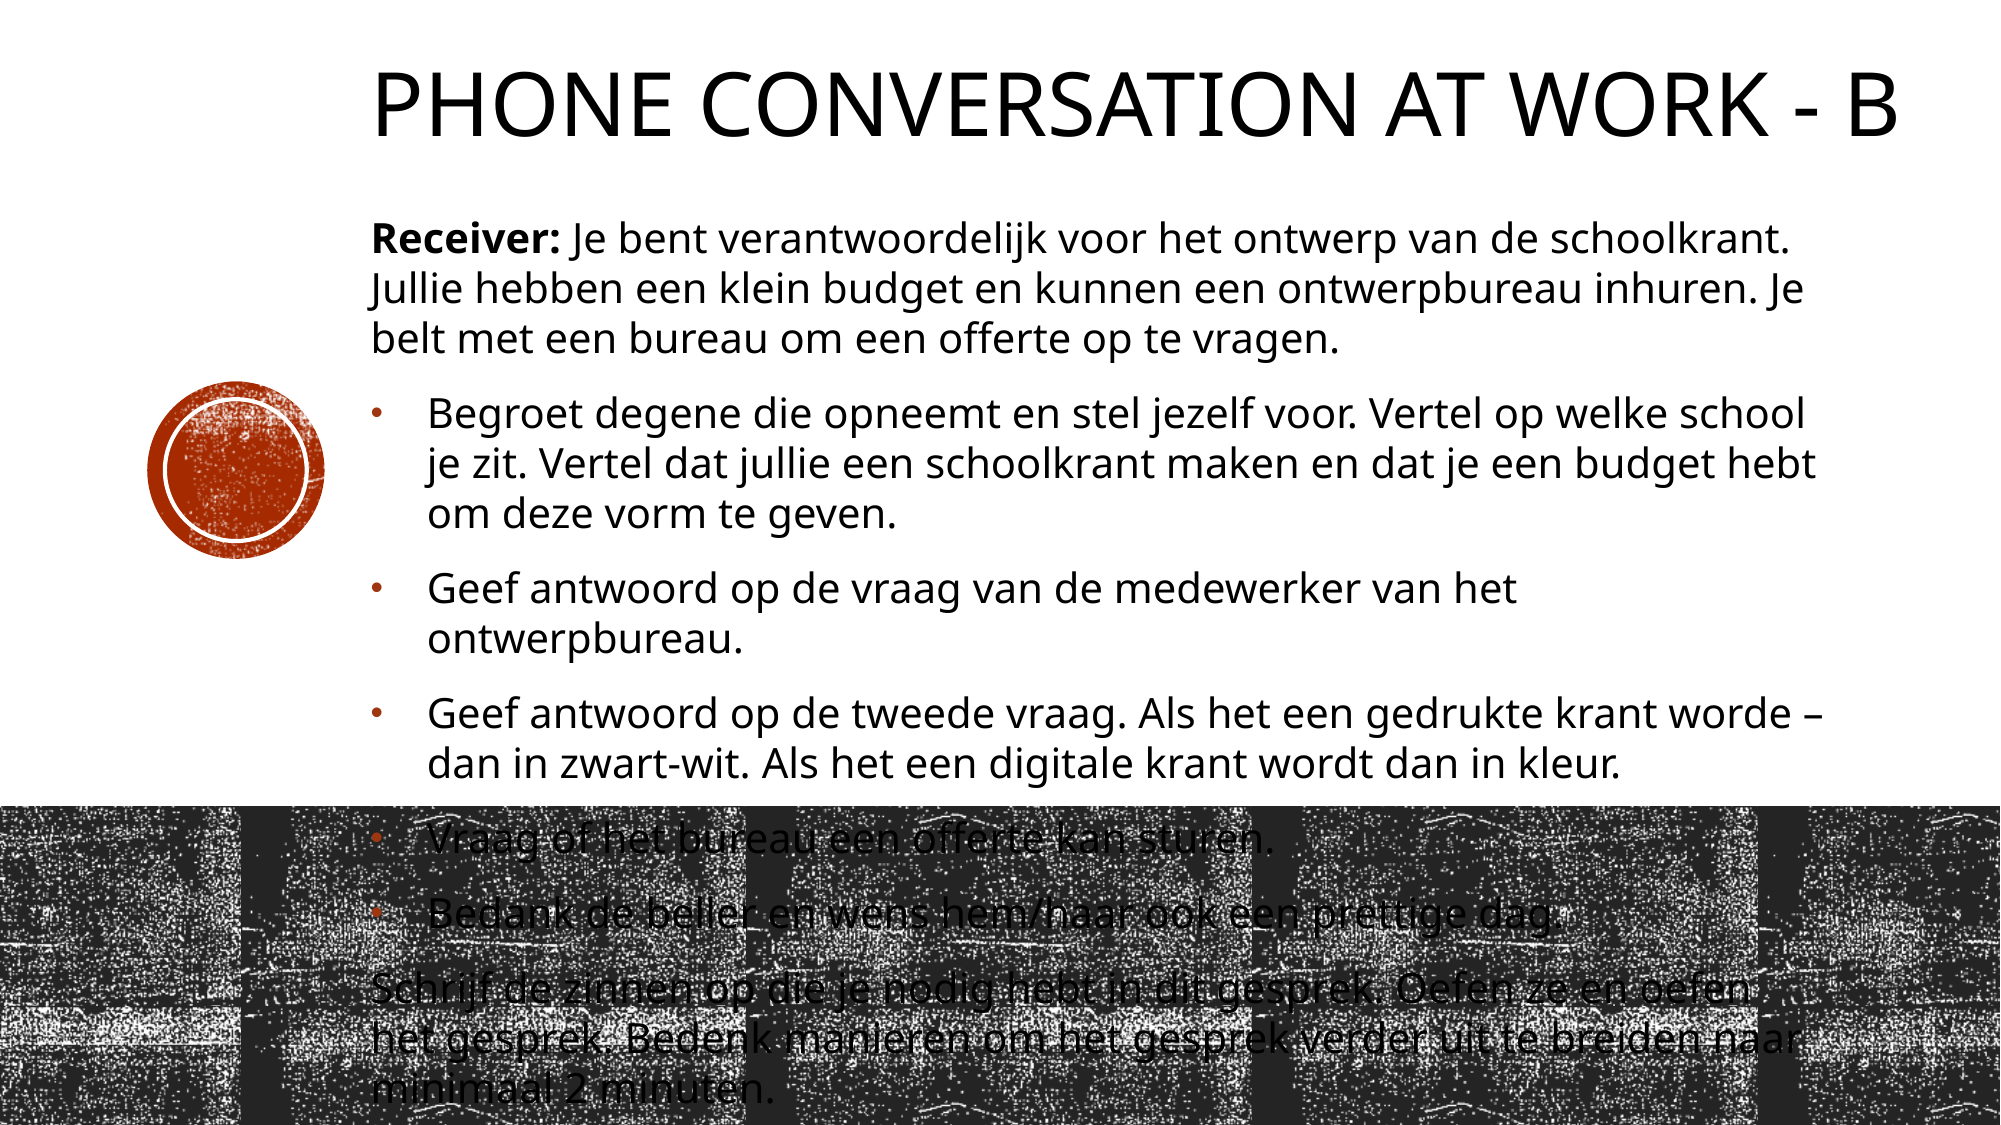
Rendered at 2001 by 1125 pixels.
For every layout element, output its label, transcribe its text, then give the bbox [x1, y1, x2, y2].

title Phone conversation at work - b [355, 56, 1927, 166]
list Receiver: Je bent verantwoordelijk voor het ontwerp van de schoolkrant. Jullie hebben een klein budget en kunnen een ontwerpbureau inhuren. Je belt met een bureau om een offerte op te vragen. Begroet degene die opneemt en stel jezelf voor. Vertel op welke school je zit. Vertel dat jullie een schoolkrant maken en dat je een budget hebt om deze vorm te geven. Geef antwoord op de vraag van de medewerker van het ontwerpbureau. Geef antwoord op de tweede vraag. Als het een gedrukte krant worde – dan in zwart-wit. Als het een digitale krant wordt dan in kleur. Vraag of het bureau een offerte kan sturen. Bedank de beller en wens hem/haar ook een prettige dag. Schrijf de zinnen op die je nodig hebt in dit gesprek. Oefen ze en oefen het gesprek. Bedenk manieren om het gesprek verder uit te breiden naar minimaal 2 minuten. [355, 204, 1841, 733]
